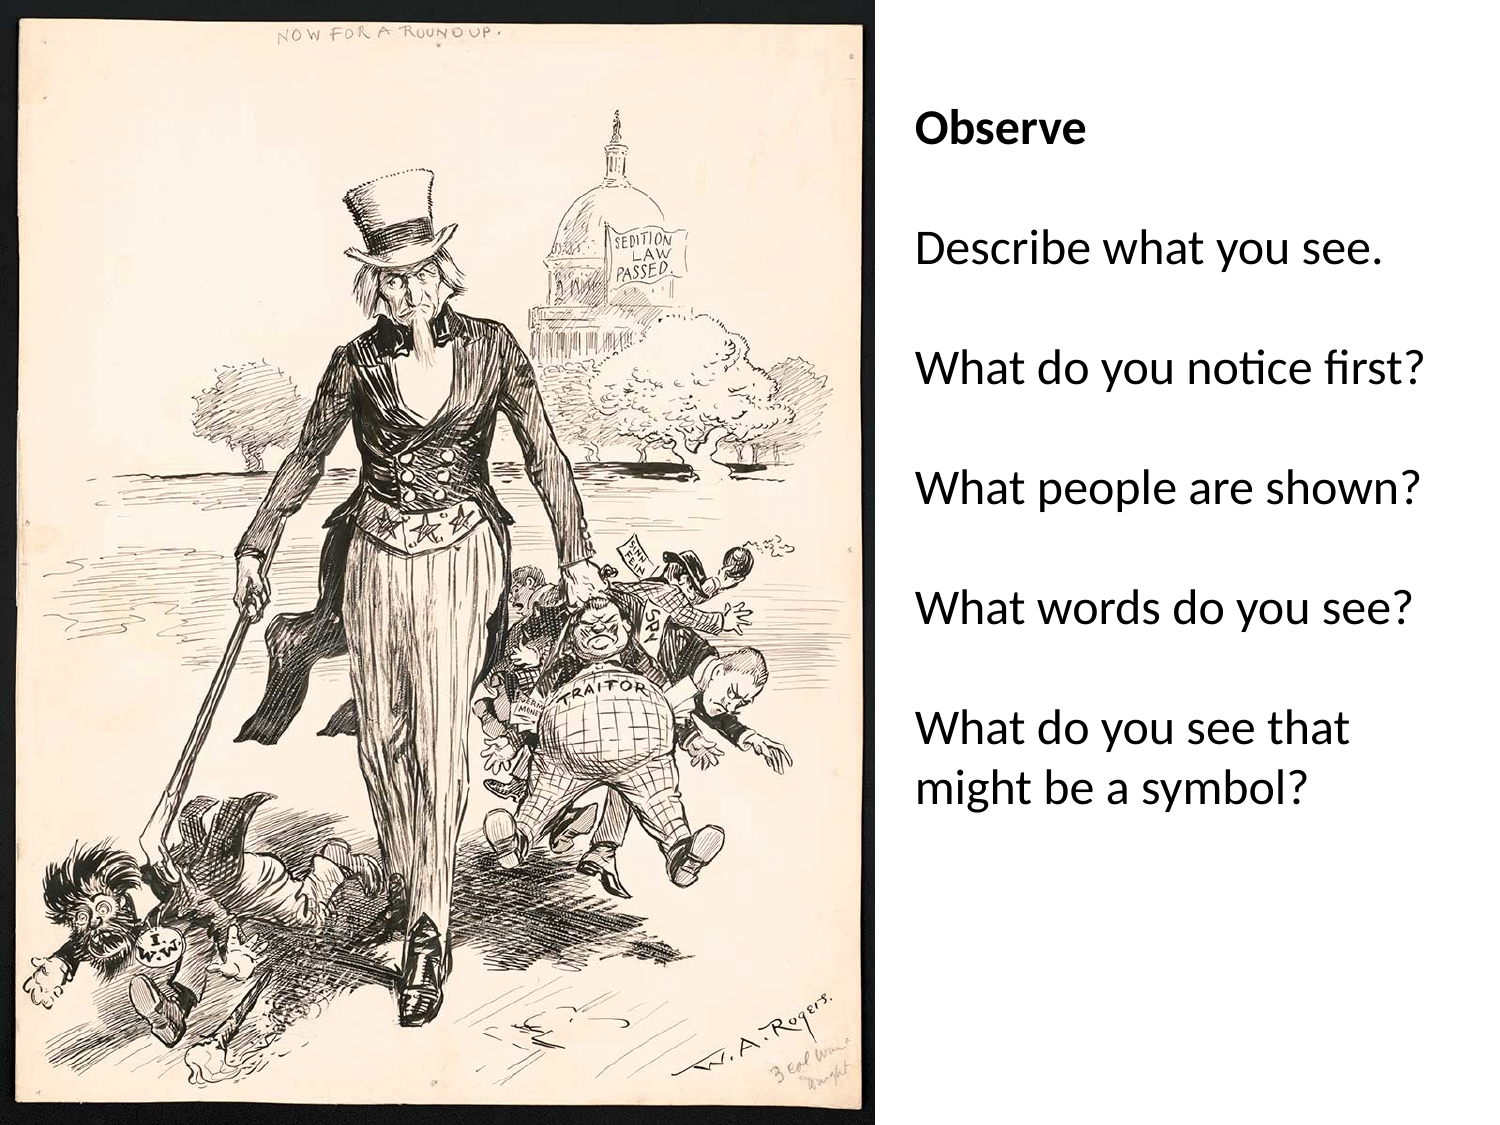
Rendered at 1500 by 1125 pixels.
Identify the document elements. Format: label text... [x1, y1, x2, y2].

text_box Observe Describe what you see. What do you notice first? What people are shown? What words do you see? What do you see that might be a symbol? [900, 87, 1463, 823]
picture [0, 0, 875, 1125]
